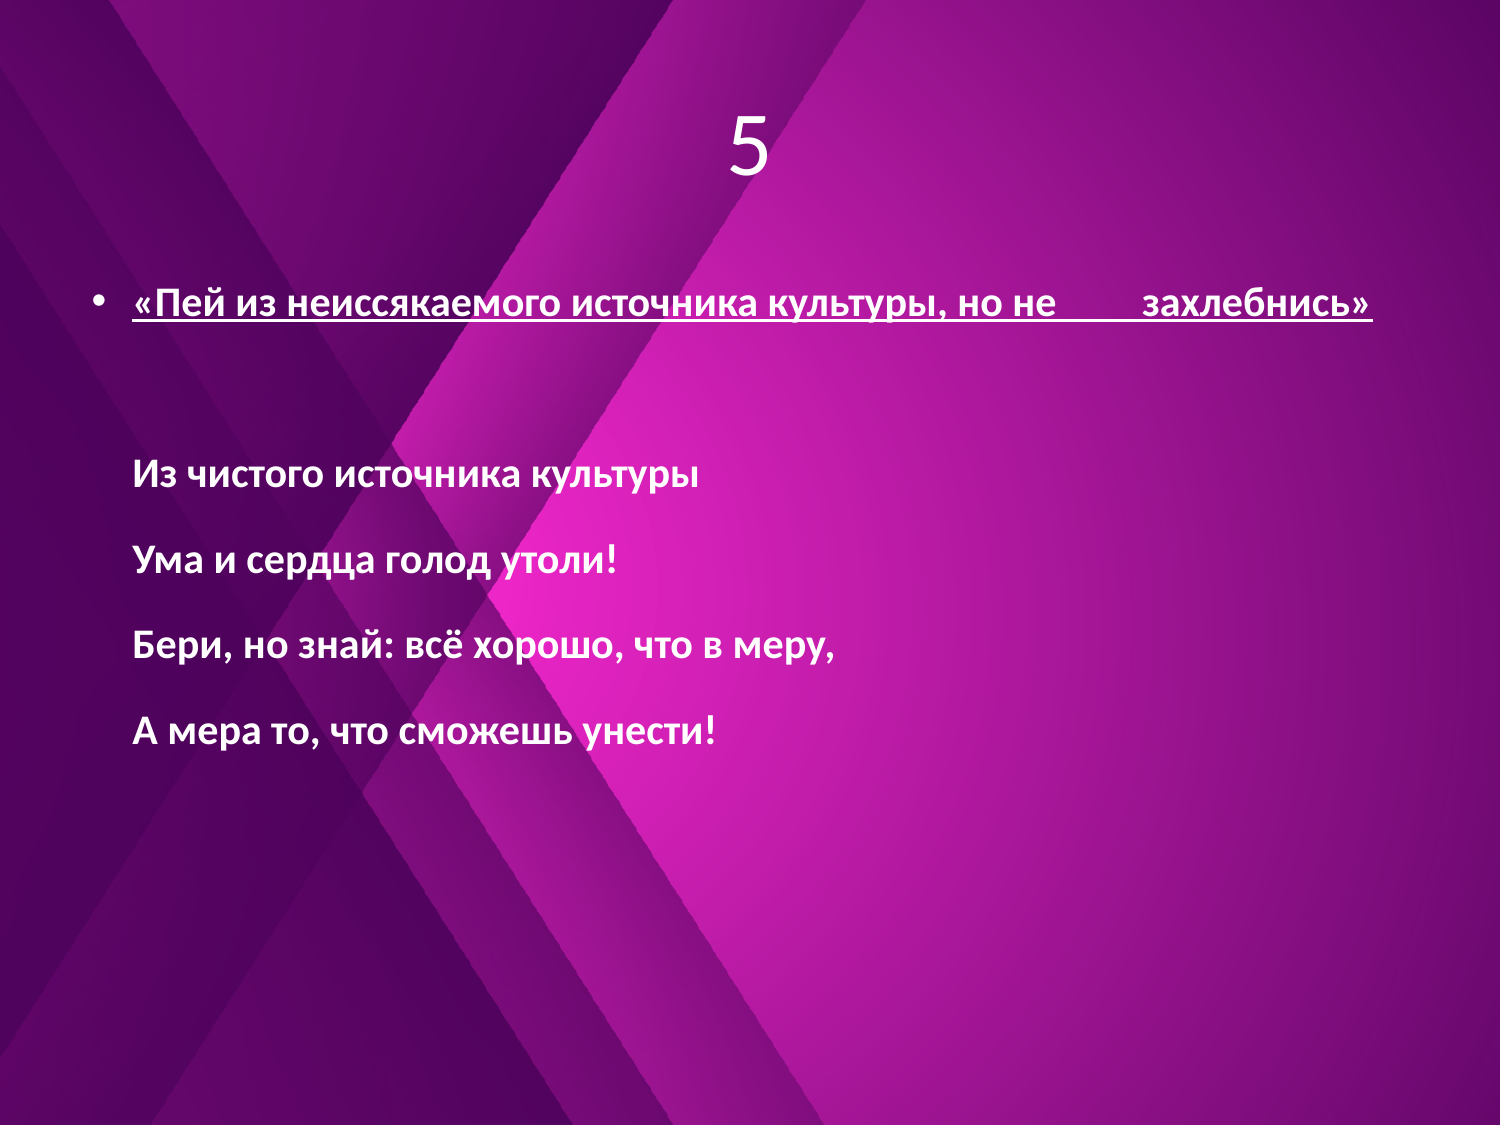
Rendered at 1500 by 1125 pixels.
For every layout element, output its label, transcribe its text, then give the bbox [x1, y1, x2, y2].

list «Пей из неиссякаемого источника культуры, но не захлебнись» Из чистого источника культуры Ума и сердца голод утоли! Бери, но знай: всё хорошо, что в меру, А мера то, что сможешь унести! [76, 231, 1427, 976]
title 5 [75, 45, 1425, 233]
picture [0, 0, 1500, 1125]
